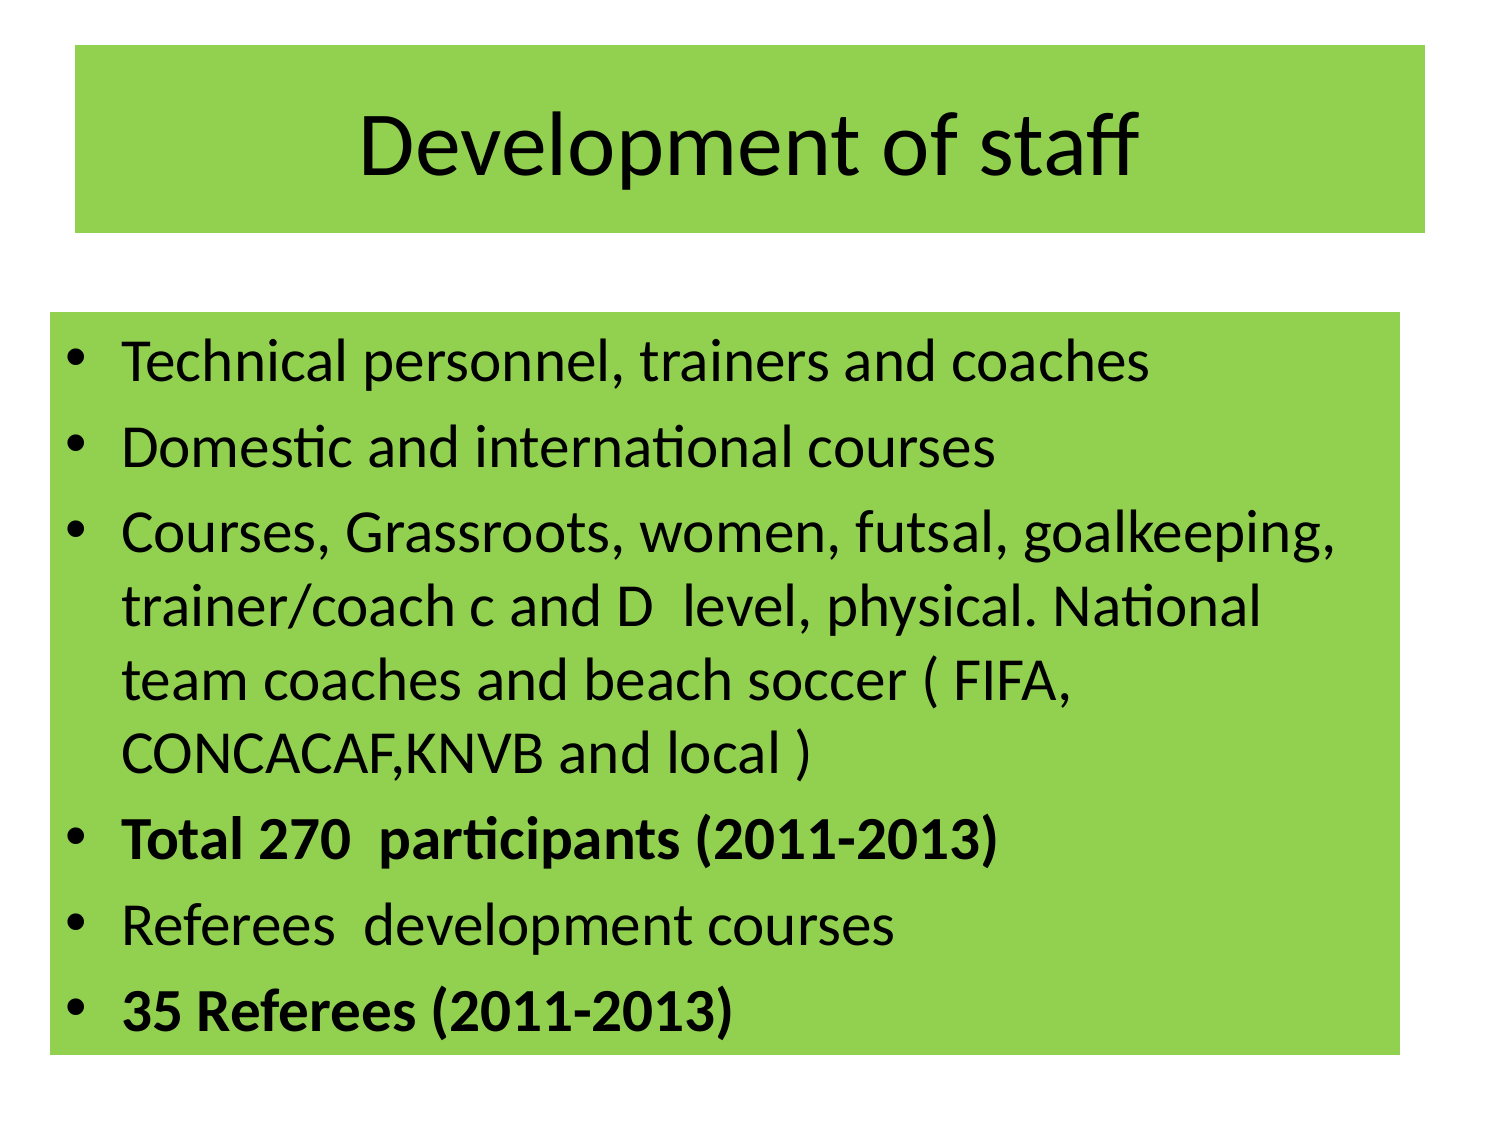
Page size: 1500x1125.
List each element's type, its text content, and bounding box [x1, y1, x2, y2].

list Technical personnel, trainers and coaches Domestic and international courses Courses, Grassroots, women, futsal, goalkeeping, trainer/coach c and D level, physical. National team coaches and beach soccer ( FIFA, CONCACAF,KNVB and local ) Total 270 participants (2011-2013) Referees development courses 35 Referees (2011-2013) [50, 312, 1400, 1055]
title Development of staff [75, 45, 1425, 233]
